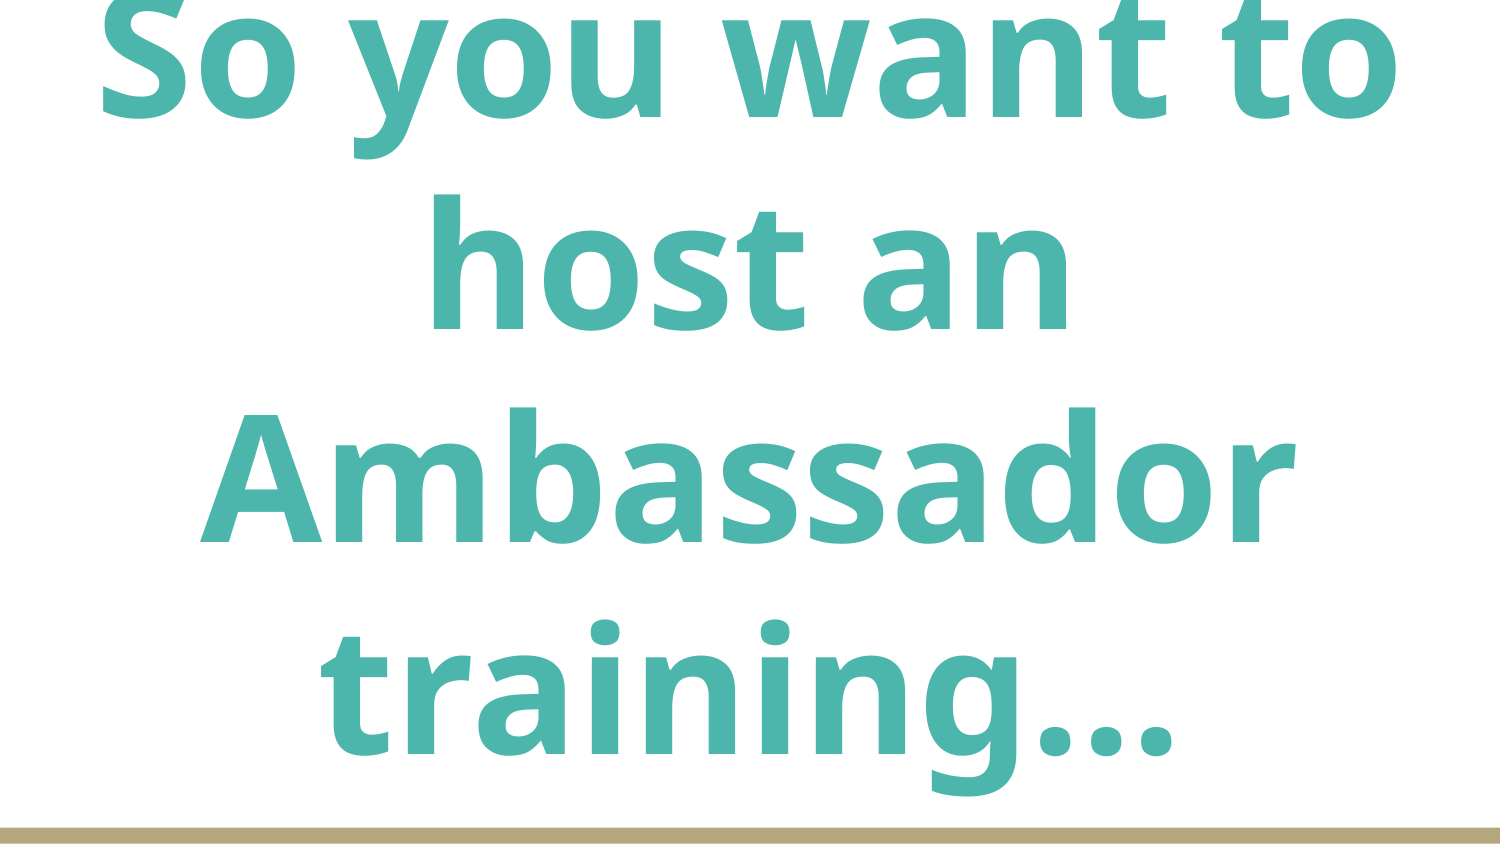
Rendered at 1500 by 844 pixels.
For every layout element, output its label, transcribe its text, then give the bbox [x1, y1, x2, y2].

title So you want to host an Ambassador training... [51, 239, 1449, 492]
